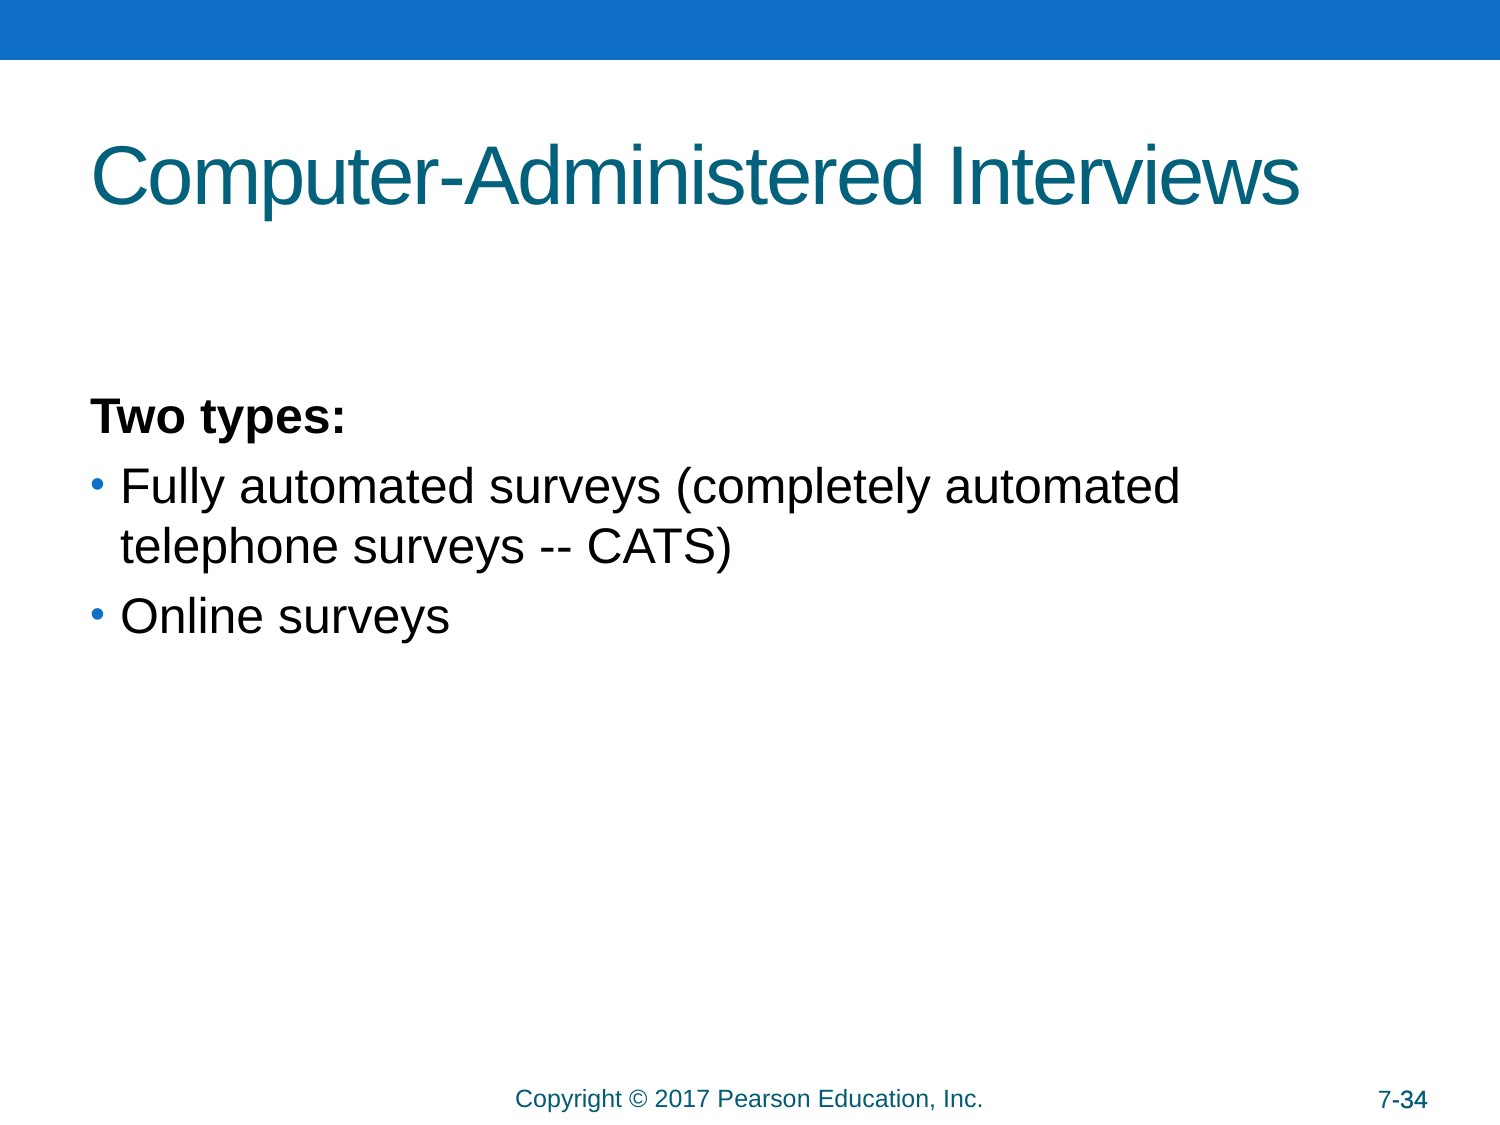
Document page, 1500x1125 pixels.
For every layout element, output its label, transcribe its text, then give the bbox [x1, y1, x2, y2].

list Two types: Fully automated surveys (completely automated telephone surveys -- CATS) Online surveys [75, 376, 1425, 1125]
title Computer-Administered Interviews [75, 90, 1425, 253]
